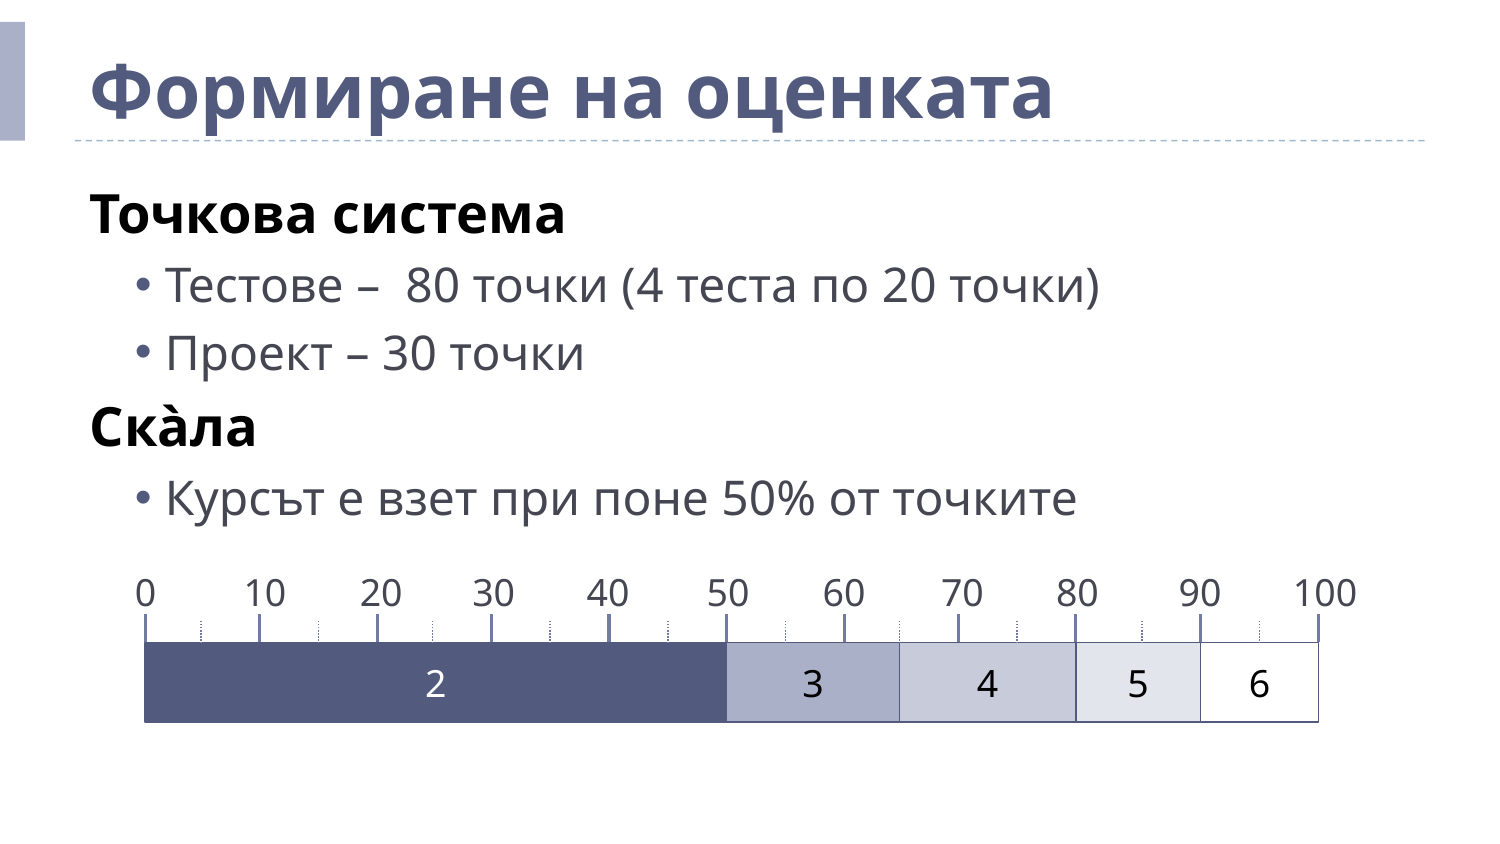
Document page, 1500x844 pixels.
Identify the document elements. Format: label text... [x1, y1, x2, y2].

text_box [119, 560, 1424, 723]
list Точкова система Тестове – 80 точки (4 теста по 20 точки) Проект – 30 точки Скàла Курсът е взет при поне 50% от точките [75, 171, 1475, 835]
title Формиране на оценката [75, 18, 1475, 141]
